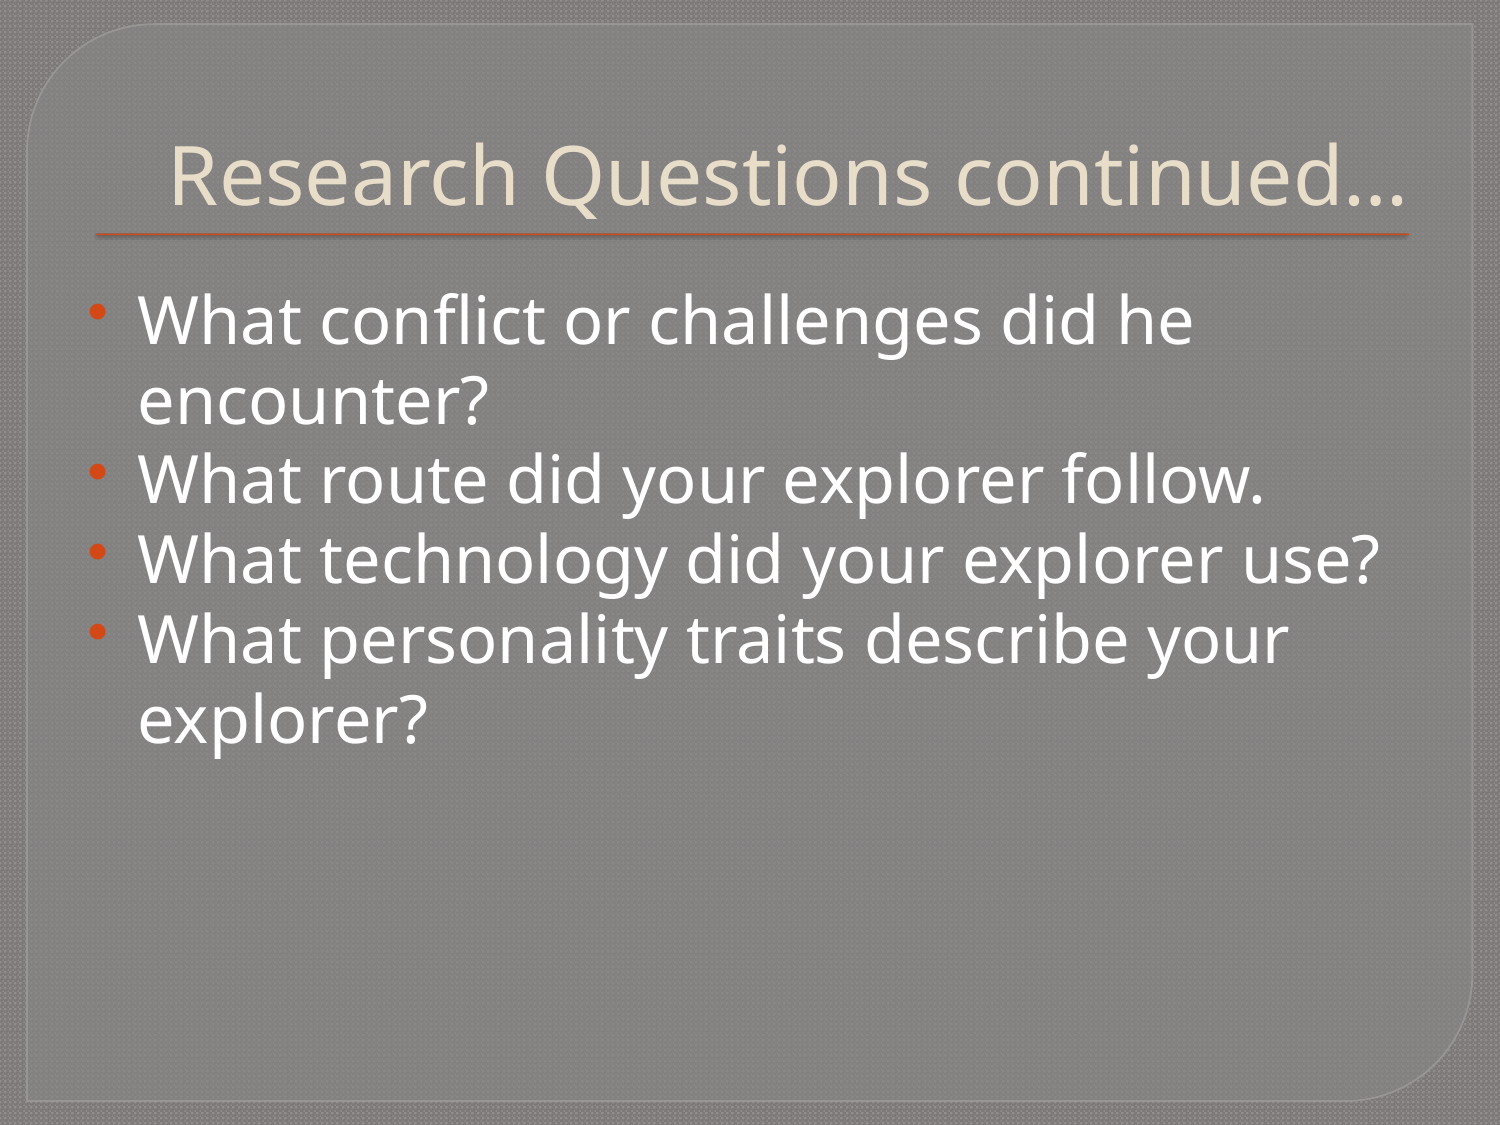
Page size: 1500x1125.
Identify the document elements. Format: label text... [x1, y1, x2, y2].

list What conflict or challenges did he encounter? What route did your explorer follow. What technology did your explorer use? What personality traits describe your explorer? [75, 270, 1425, 1013]
title Research Questions continued… [75, 41, 1425, 230]
